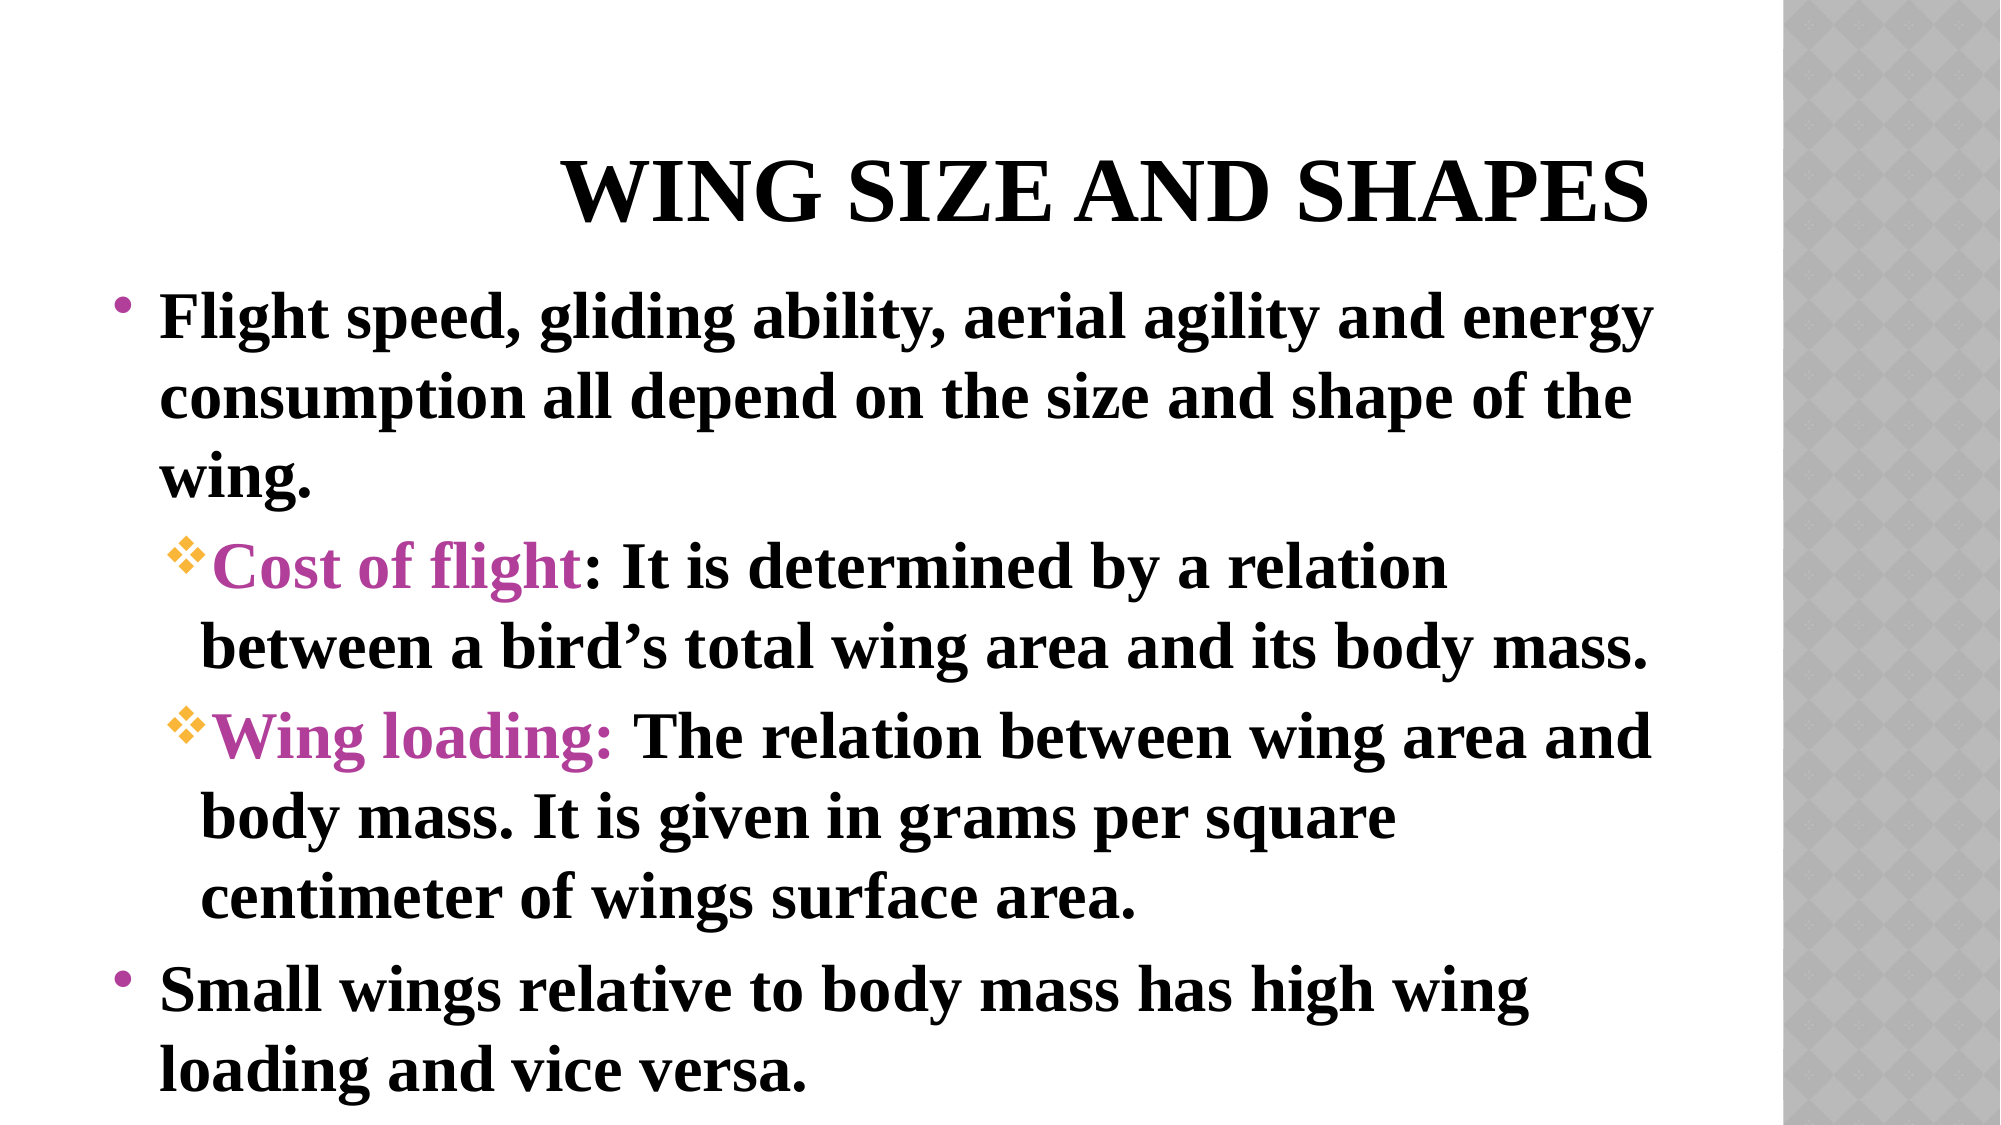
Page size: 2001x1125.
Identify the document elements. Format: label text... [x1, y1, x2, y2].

list Flight speed, gliding ability, aerial agility and energy consumption all depend on the size and shape of the wing. Cost of flight: It is determined by a relation between a bird’s total wing area and its body mass. Wing loading: The relation between wing area and body mass. It is given in grams per square centimeter of wings surface area. Small wings relative to body mass has high wing loading and vice versa. [99, 264, 1684, 1059]
title Wing size and shapes [99, 52, 1684, 240]
